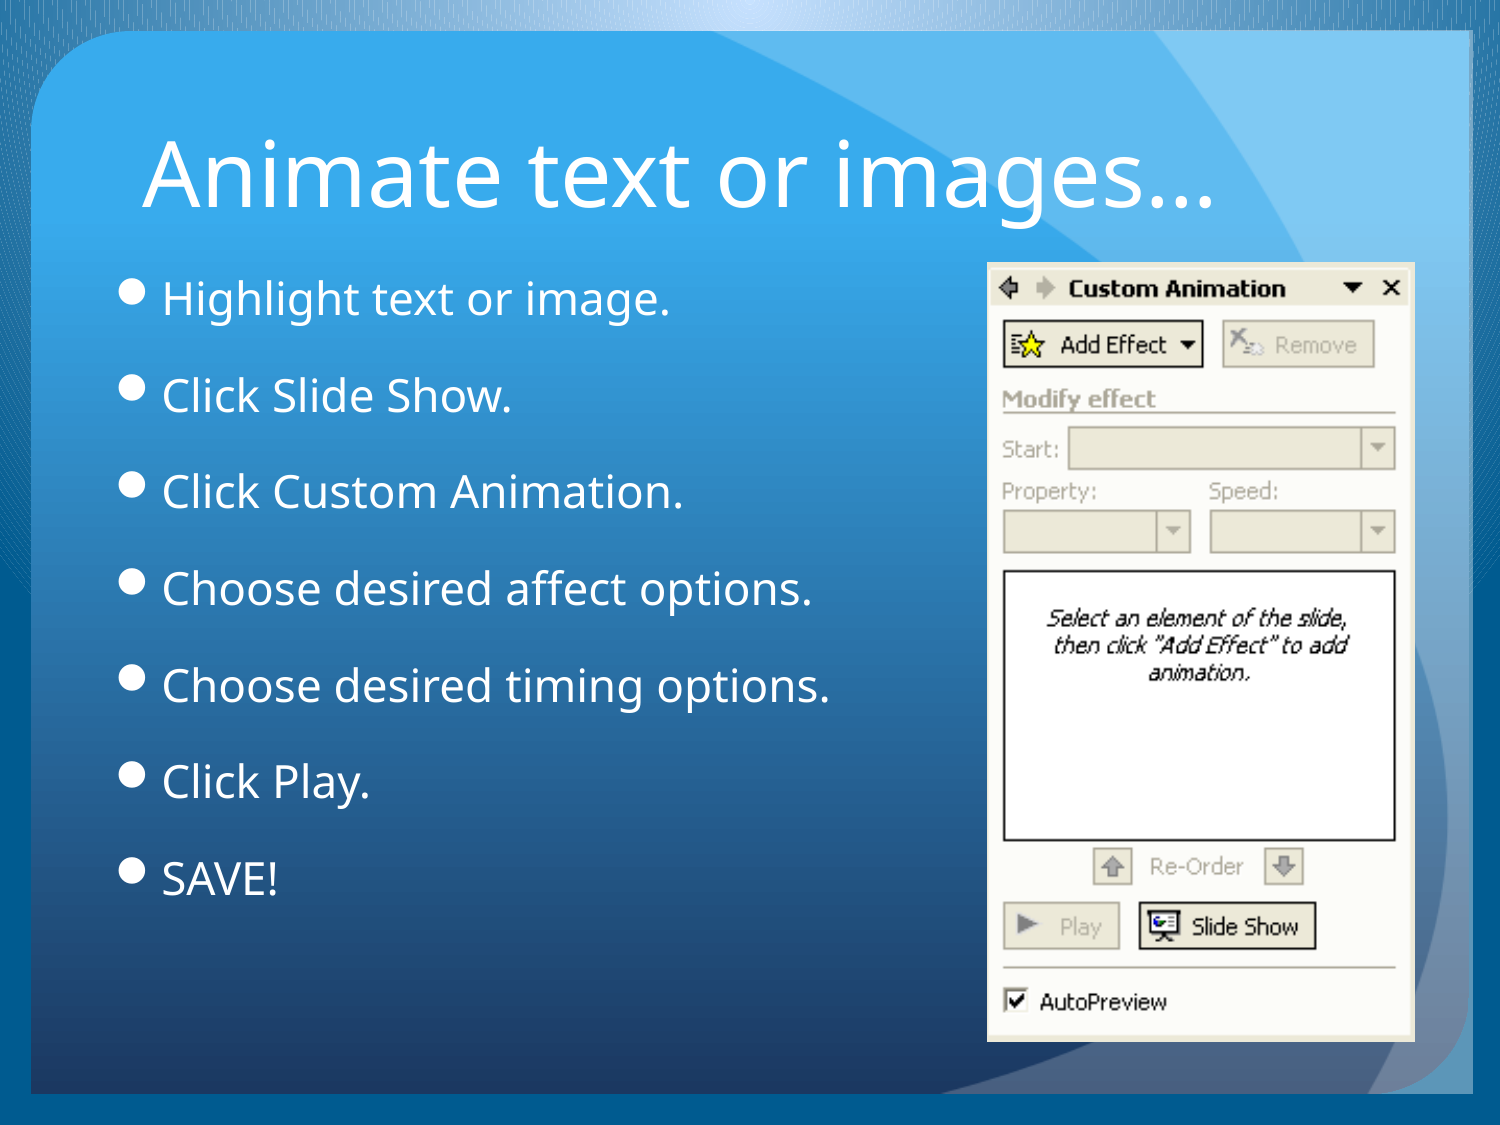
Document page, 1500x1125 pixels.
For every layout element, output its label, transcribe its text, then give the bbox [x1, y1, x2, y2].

title Animate text or images… [127, 62, 1372, 234]
picture [24, 30, 1473, 1094]
list Highlight text or image. Click Slide Show. Click Custom Animation. Choose desired affect options. Choose desired timing options. Click Play. SAVE! [99, 262, 900, 1025]
